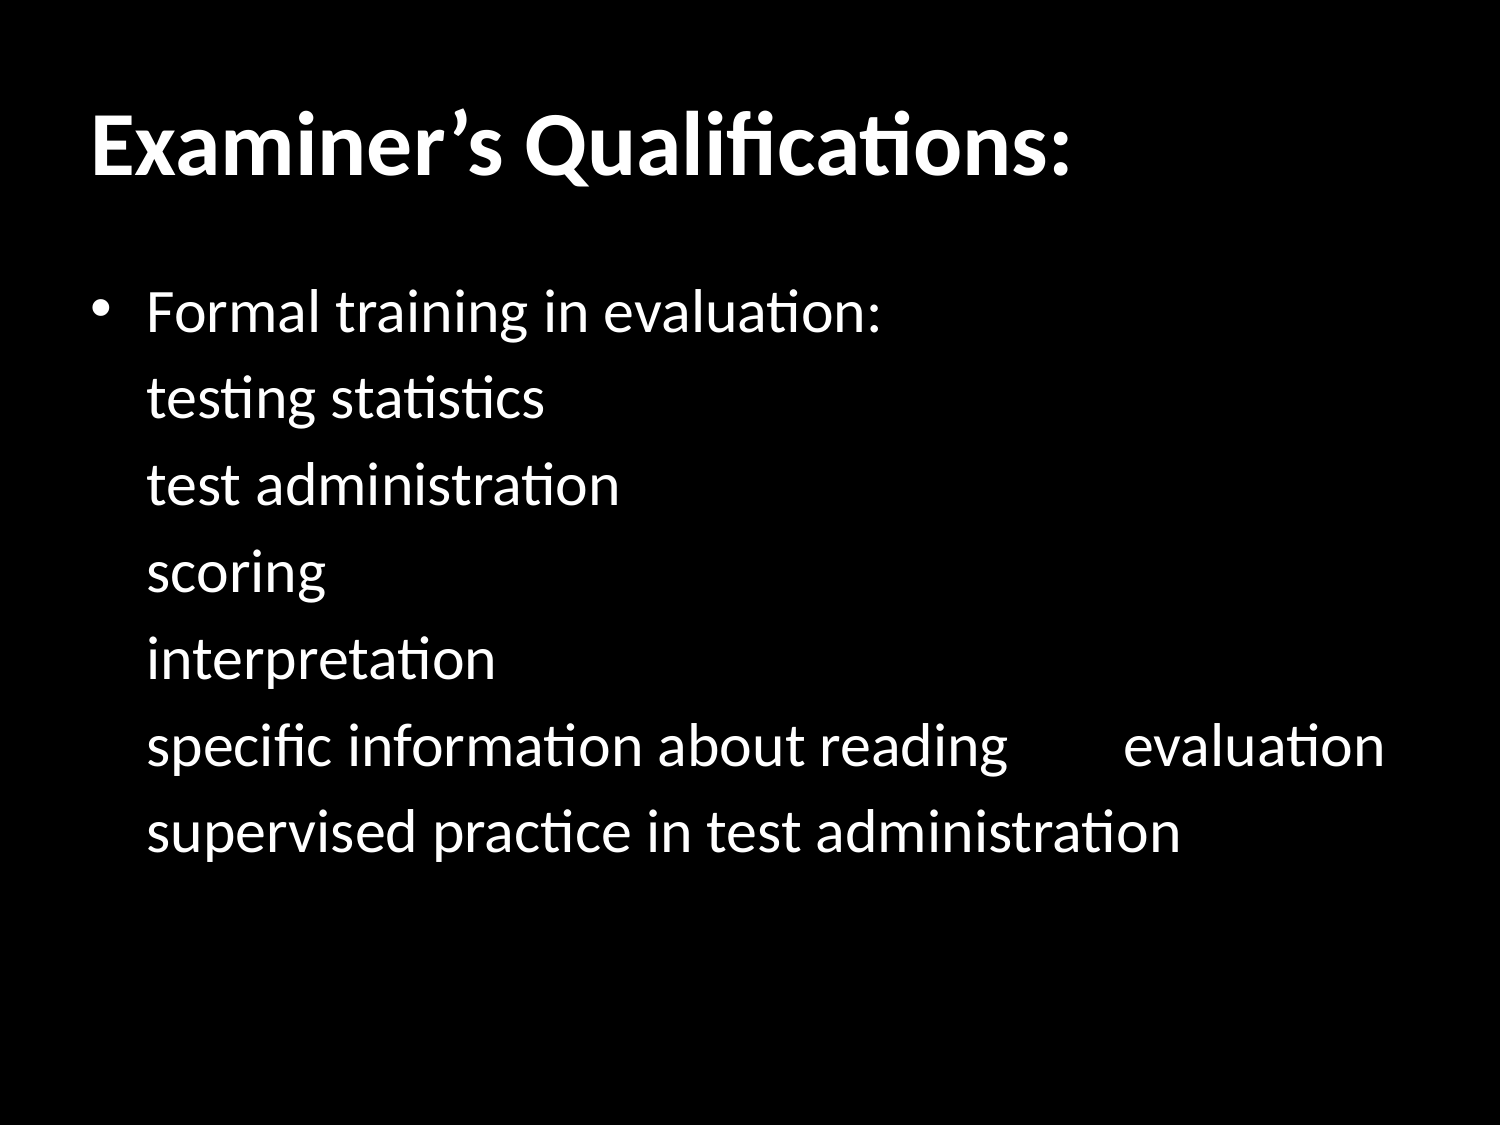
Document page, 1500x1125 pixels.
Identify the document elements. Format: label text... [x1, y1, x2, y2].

title Examiner’s Qualifications: [75, 45, 1425, 233]
list Formal training in evaluation: testing statistics test administration scoring interpretation specific information about reading evaluation supervised practice in test administration [75, 262, 1425, 1005]
